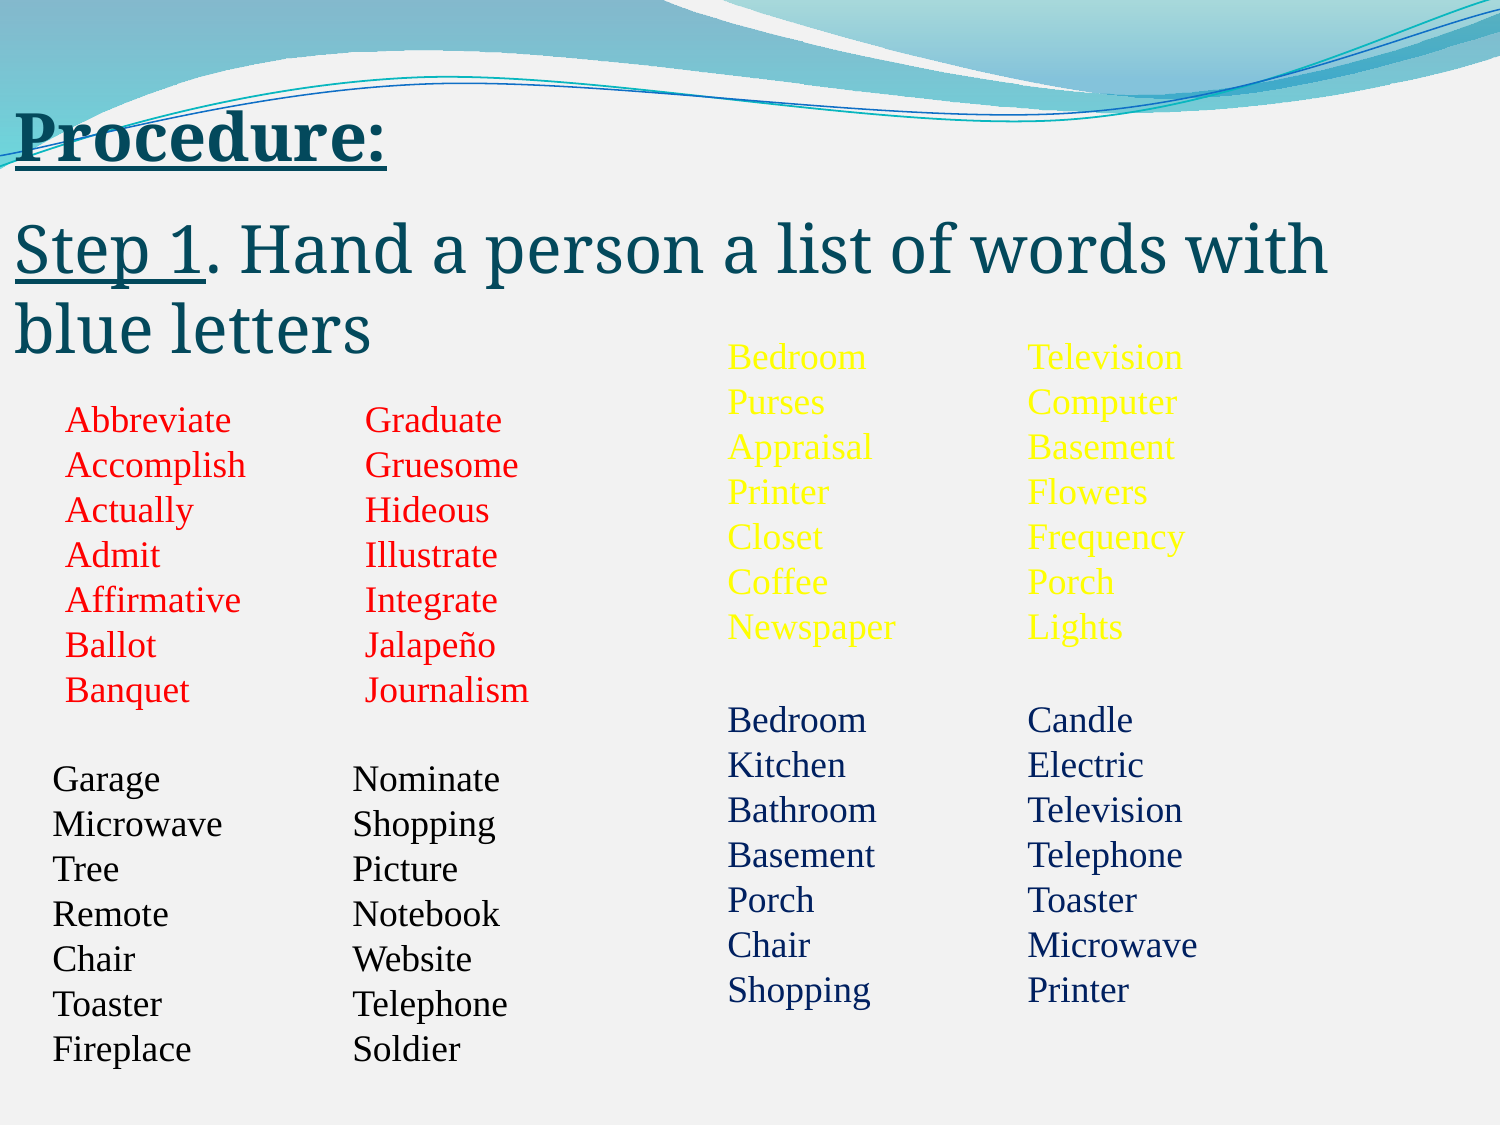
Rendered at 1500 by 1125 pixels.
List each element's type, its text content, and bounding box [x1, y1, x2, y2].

text_box Abbreviate Graduate Accomplish Gruesome Actually Hideous Admit Illustrate Affirmative Integrate Ballot Jalapeño Banquet Journalism [49, 387, 800, 718]
text_box Step 1. Hand a person a list of words with blue letters [0, 199, 1500, 375]
text_box Garage Nominate Microwave Shopping Tree Picture Remote Notebook Chair Website Toaster Telephone Fireplace Soldier [37, 746, 712, 1121]
text_box Bedroom Candle Kitchen Electric Bathroom Television Basement Telephone Porch Toaster Chair Microwave Shopping Printer [712, 687, 1363, 1125]
text_box Procedure: [0, 87, 1275, 183]
text_box Bedroom Television Purses Computer Appraisal Basement Printer Flowers Closet Frequency Coffee Porch Newspaper Lights [712, 324, 1463, 655]
